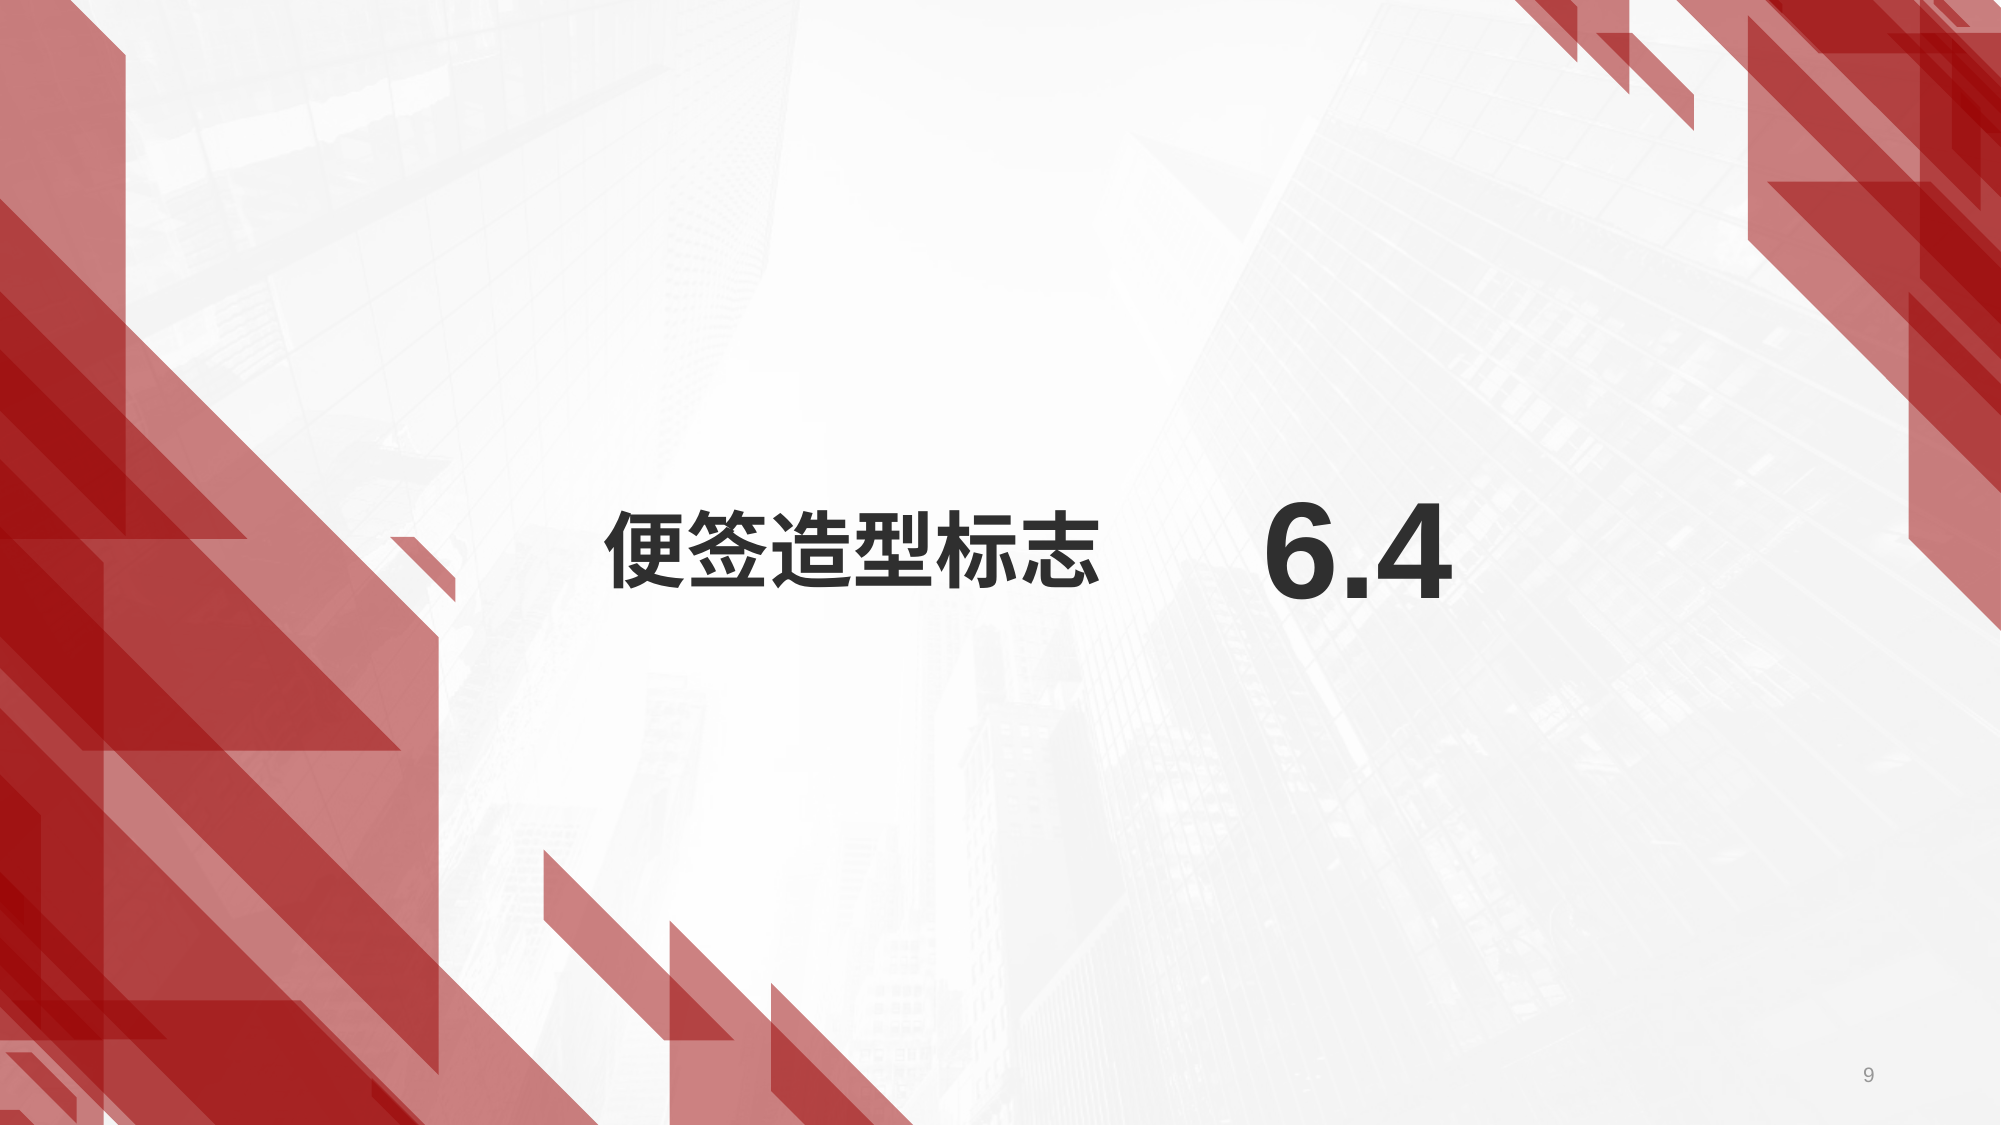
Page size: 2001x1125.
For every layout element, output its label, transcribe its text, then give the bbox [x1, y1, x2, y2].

list 6.4 [1247, 451, 1471, 634]
title 便签造型标志 [587, 479, 1121, 606]
slide_number 9 [1452, 1056, 1890, 1092]
